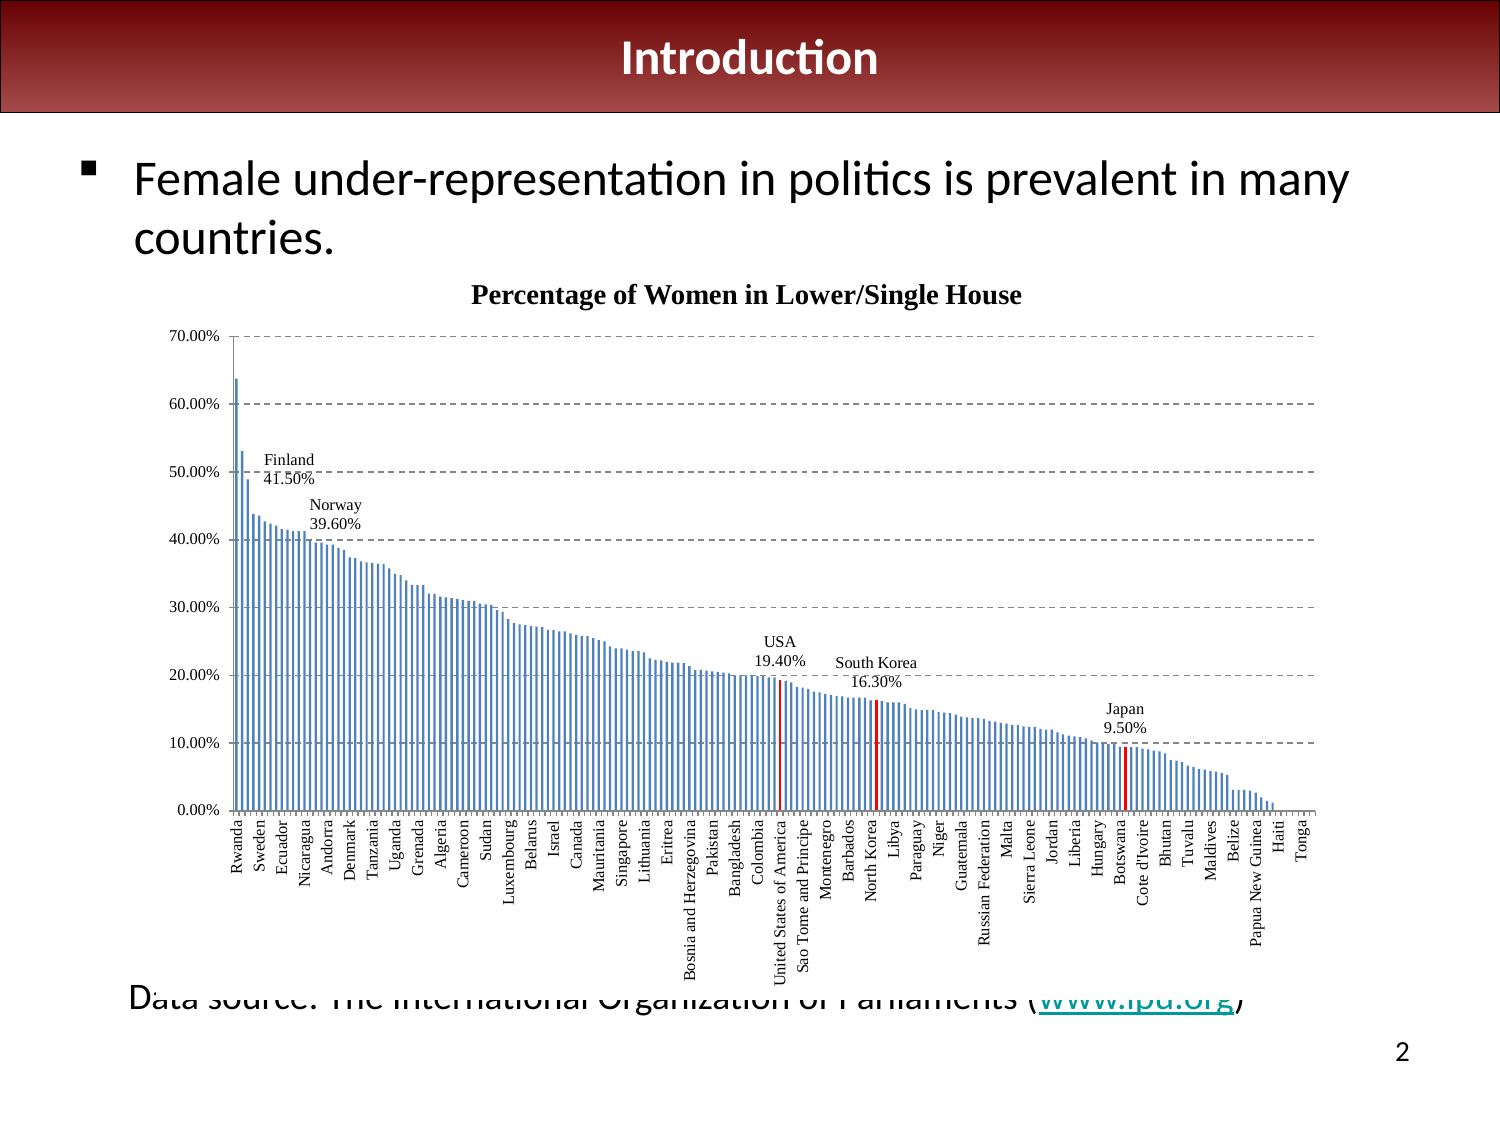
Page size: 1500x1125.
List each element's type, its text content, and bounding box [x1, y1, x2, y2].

list Female under-representation in politics is prevalent in many countries. Data source: The International Organization of Parliaments (www.ipu.org) [62, 137, 1438, 1051]
picture [155, 262, 1338, 1001]
slide_number 2 [1074, 1024, 1426, 1103]
title Introduction [74, 37, 1426, 72]
